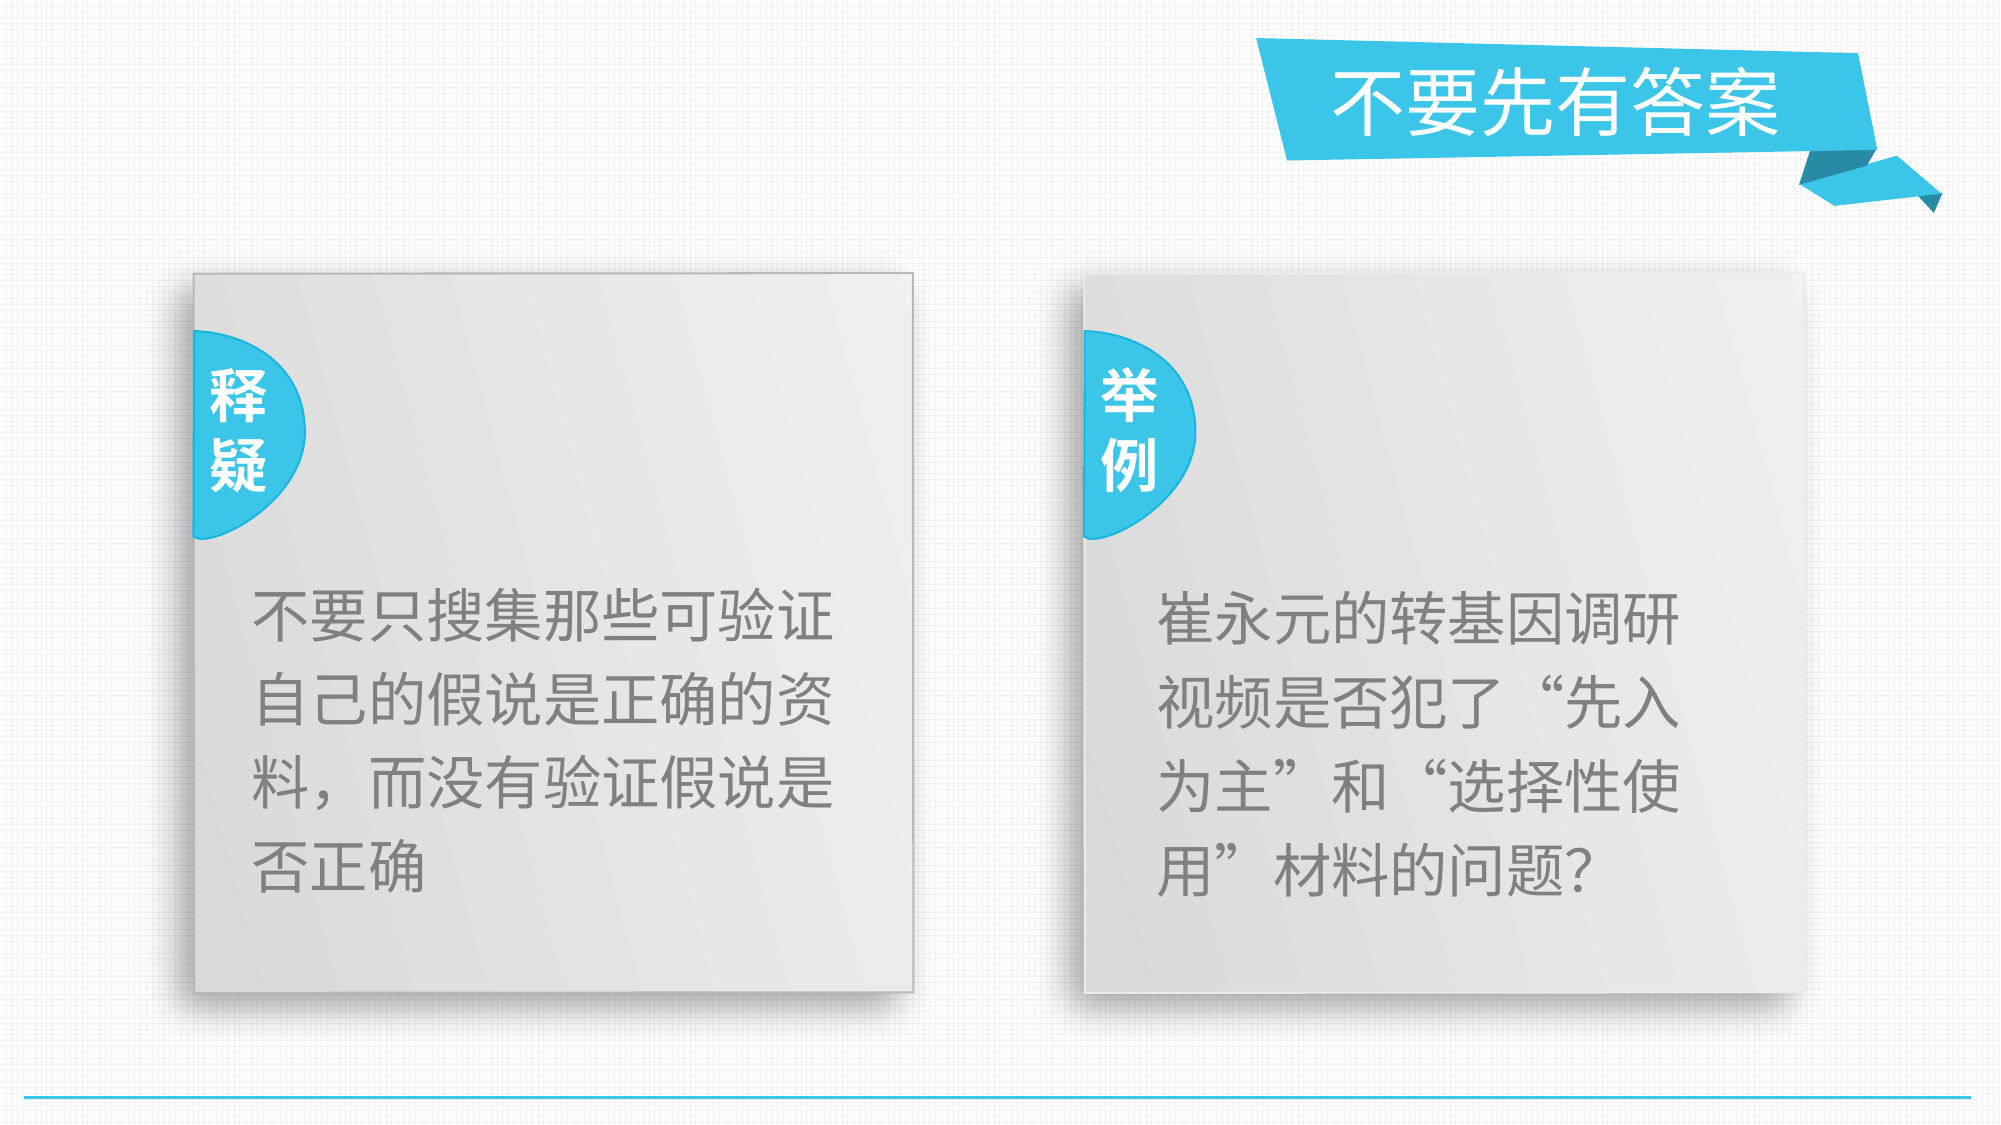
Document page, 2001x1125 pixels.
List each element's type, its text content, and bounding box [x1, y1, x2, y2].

text_box 释 疑 [194, 351, 346, 507]
text_box [192, 330, 268, 540]
text_box [1083, 330, 1159, 540]
text_box 不要只搜集那些可验证自己的假说是正确的资料，而没有验证假说是否正确 [237, 557, 870, 908]
text_box [192, 272, 915, 994]
text_box 崔永元的转基因调研视频是否犯了“先入为主”和“选择性使用”材料的问题？ [1141, 560, 1747, 912]
text_box 举 例 [1085, 351, 1236, 507]
text_box [1083, 272, 1806, 994]
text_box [1256, 38, 1945, 214]
